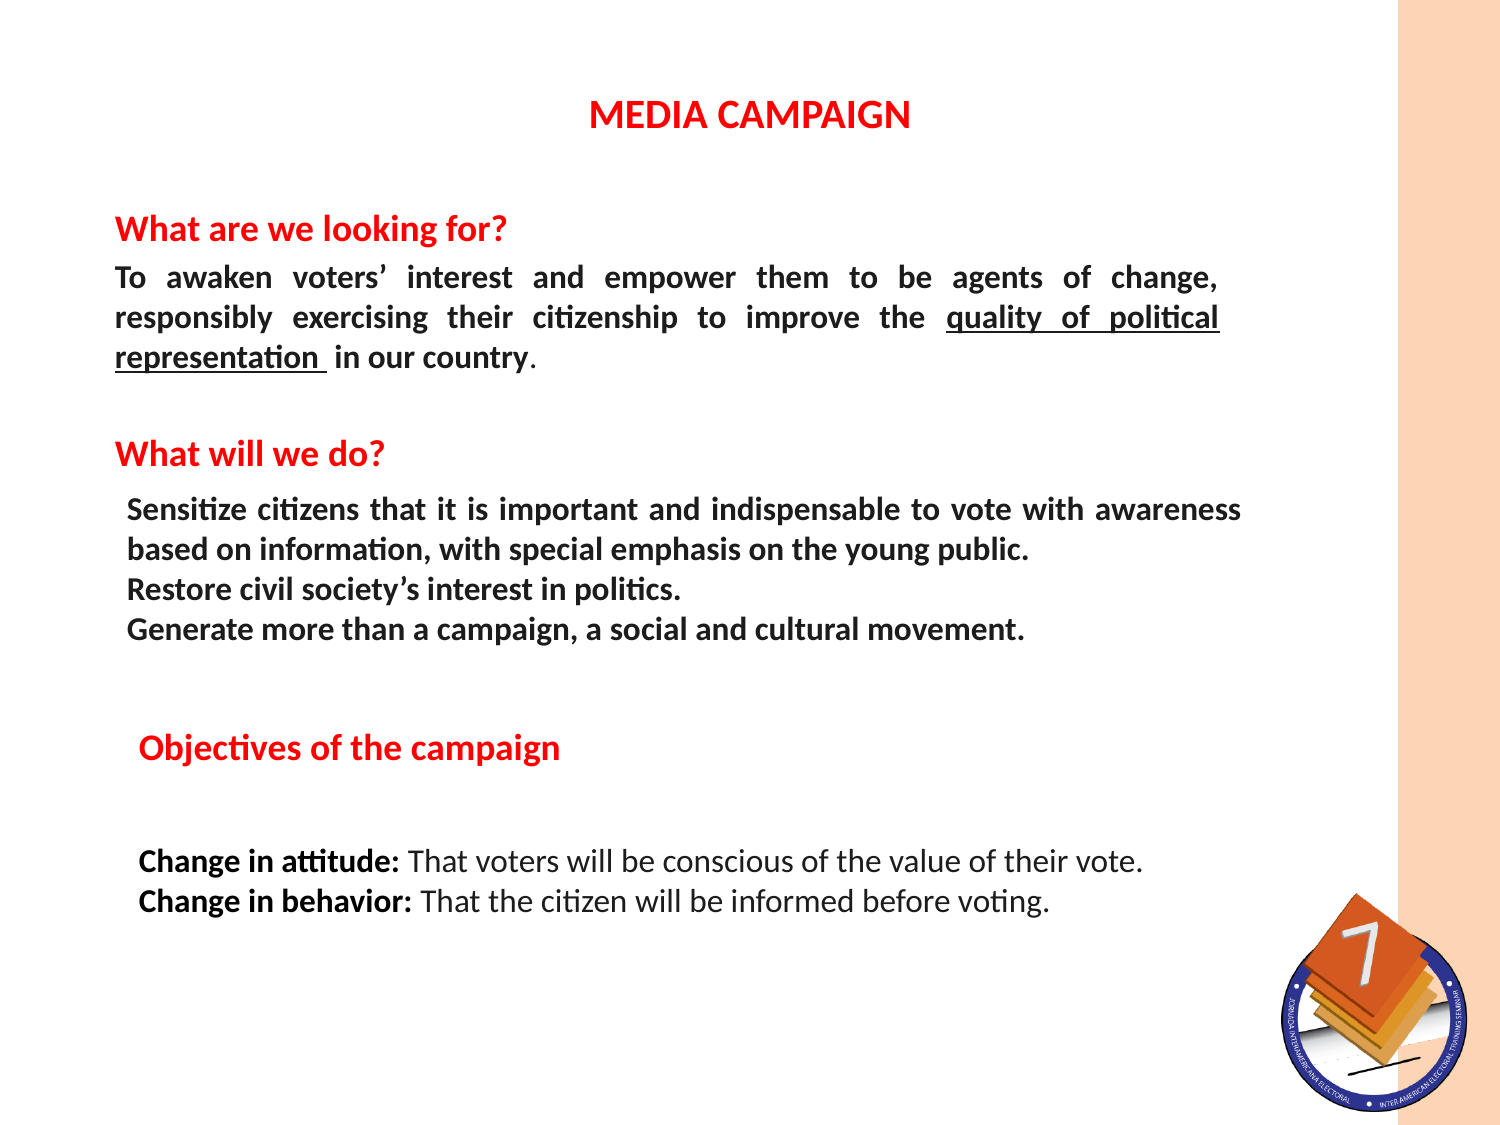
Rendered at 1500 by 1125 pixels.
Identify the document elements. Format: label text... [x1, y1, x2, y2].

text_box [1398, 0, 1500, 1125]
title Change in attitude: That voters will be conscious of the value of their vote. Change in behavior: That the citizen will be informed before voting. [123, 775, 1425, 1024]
text_box MEDIA CAMPAIGN [74, 62, 1398, 161]
picture [1281, 893, 1471, 1112]
text_box Sensitize citizens that it is important and indispensable to vote with awareness based on information, with special emphasis on the young public. Restore civil society’s interest in politics. Generate more than a campaign, a social and cultural movement. [112, 479, 1258, 655]
text_box Objectives of the campaign [123, 715, 1247, 775]
text_box [74, 172, 1398, 850]
text_box What are we looking for? To awaken voters’ interest and empower them to be agents of change, responsibly exercising their citizenship to improve the quality of political representation in our country. What will we do? [100, 196, 1235, 907]
